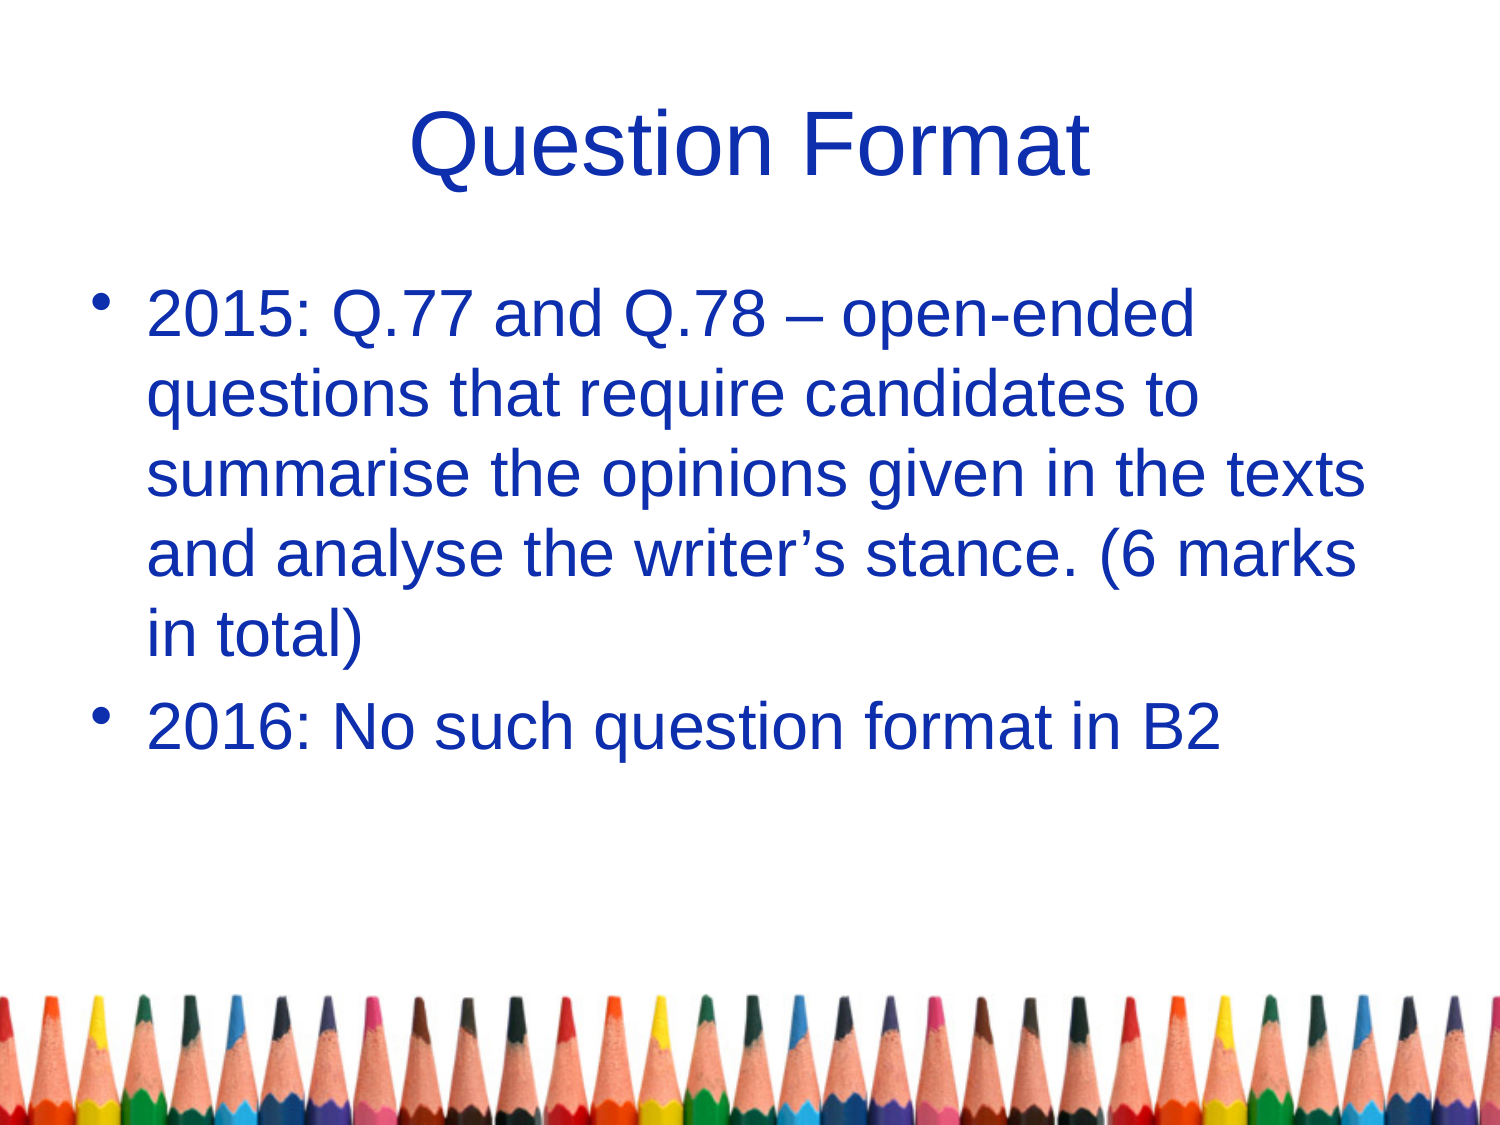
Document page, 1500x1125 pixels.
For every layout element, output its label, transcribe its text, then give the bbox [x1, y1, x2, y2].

title Question Format [75, 45, 1425, 233]
list 2015: Q.77 and Q.78 – open-ended questions that require candidates to summarise the opinions given in the texts and analyse the writer’s stance. (6 marks in total) 2016: No such question format in B2 [75, 262, 1425, 1005]
picture [0, 0, 1500, 1125]
